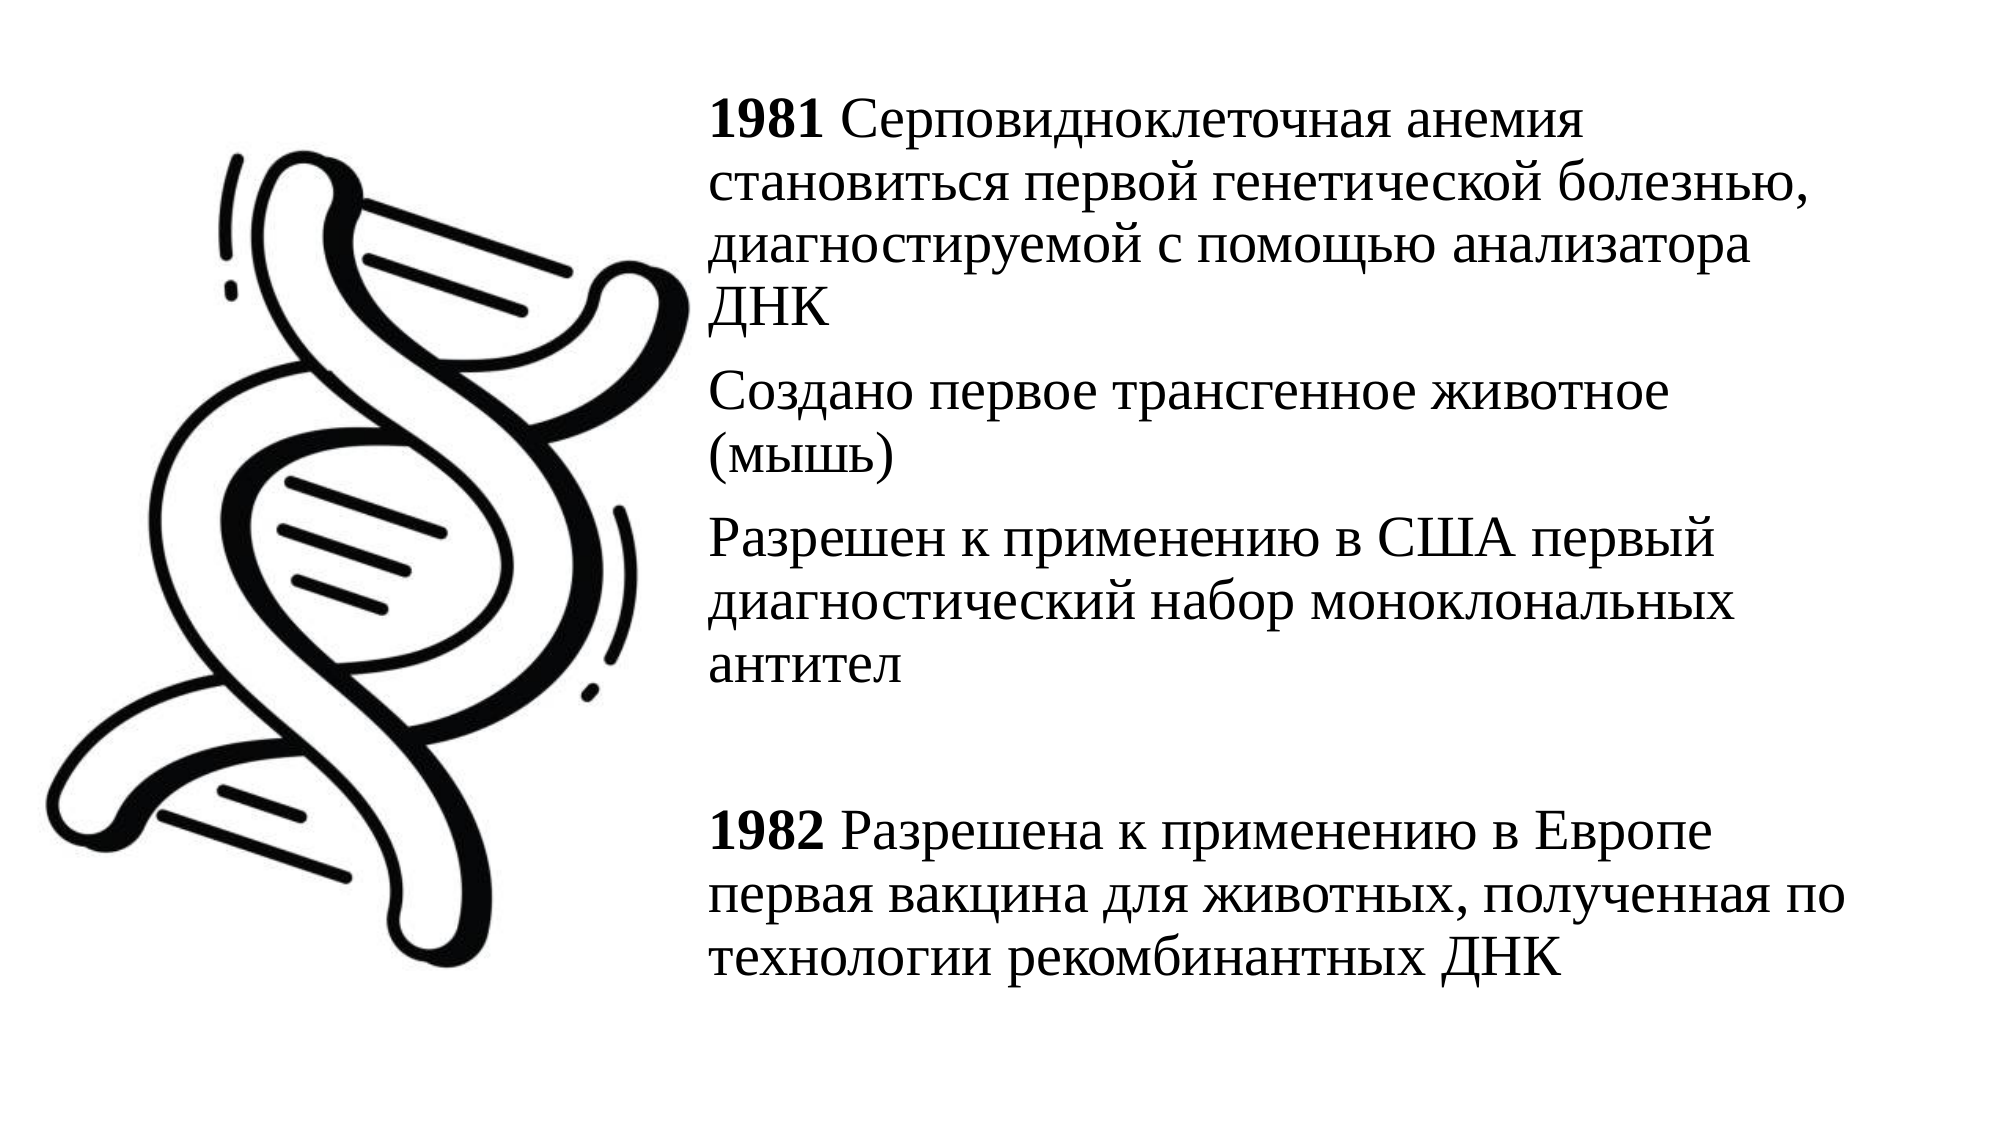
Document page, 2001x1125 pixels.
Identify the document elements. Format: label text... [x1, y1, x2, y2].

picture [25, 79, 719, 1040]
list 1981 Серповидноклеточная анемия становиться первой генетической болезнью, диагностируемой с помощью анализатора ДНК Создано первое трансгенное животное (мышь) Разрешен к применению в США первый диагностический набор моноклональных антител 1982 Разрешена к применению в Европе первая вакцина для животных, полученная по технологии рекомбинантных ДНК [719, 79, 1863, 1014]
